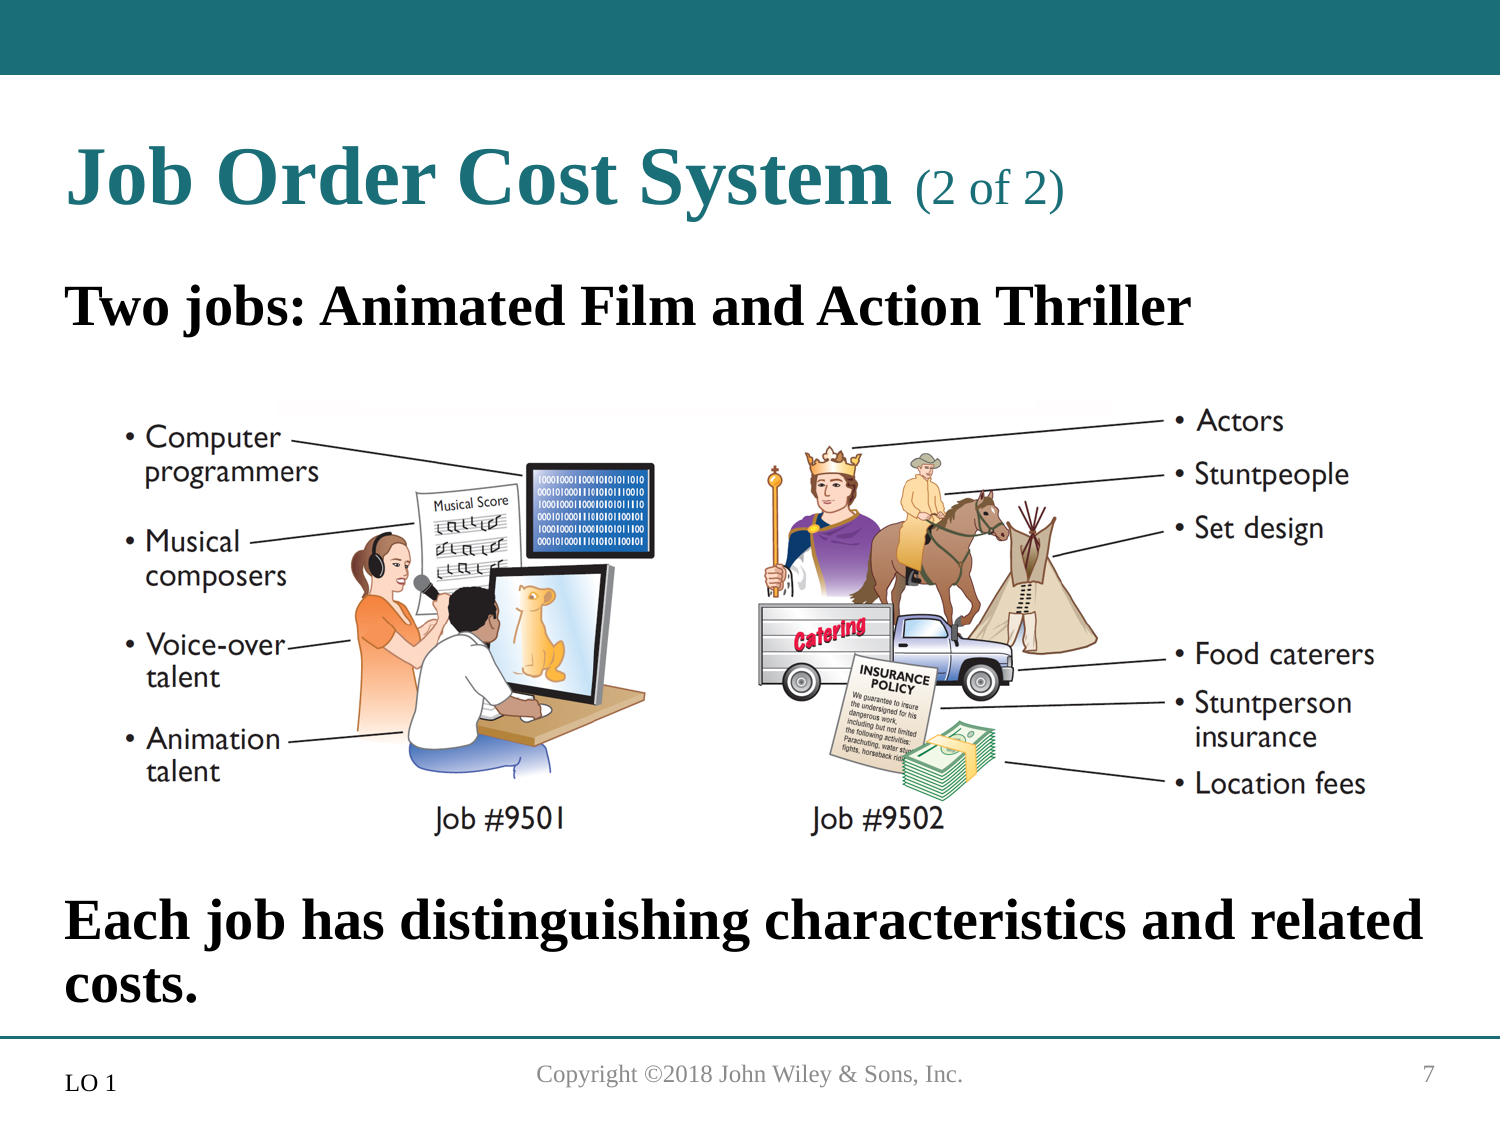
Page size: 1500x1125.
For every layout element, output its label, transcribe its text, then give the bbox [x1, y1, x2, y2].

list Each job has distinguishing characteristics and related costs. [50, 881, 1450, 1022]
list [124, 399, 1374, 850]
footer Copyright ©2018 John Wiley & Sons, Inc. [496, 1042, 1004, 1103]
slide_number 7 [1059, 1042, 1450, 1103]
title Job Order Cost System (2 of 2) [50, 125, 1450, 246]
list L O 1 [50, 1062, 150, 1113]
list Two jobs: Animated Film and Action Thriller [50, 267, 1450, 363]
